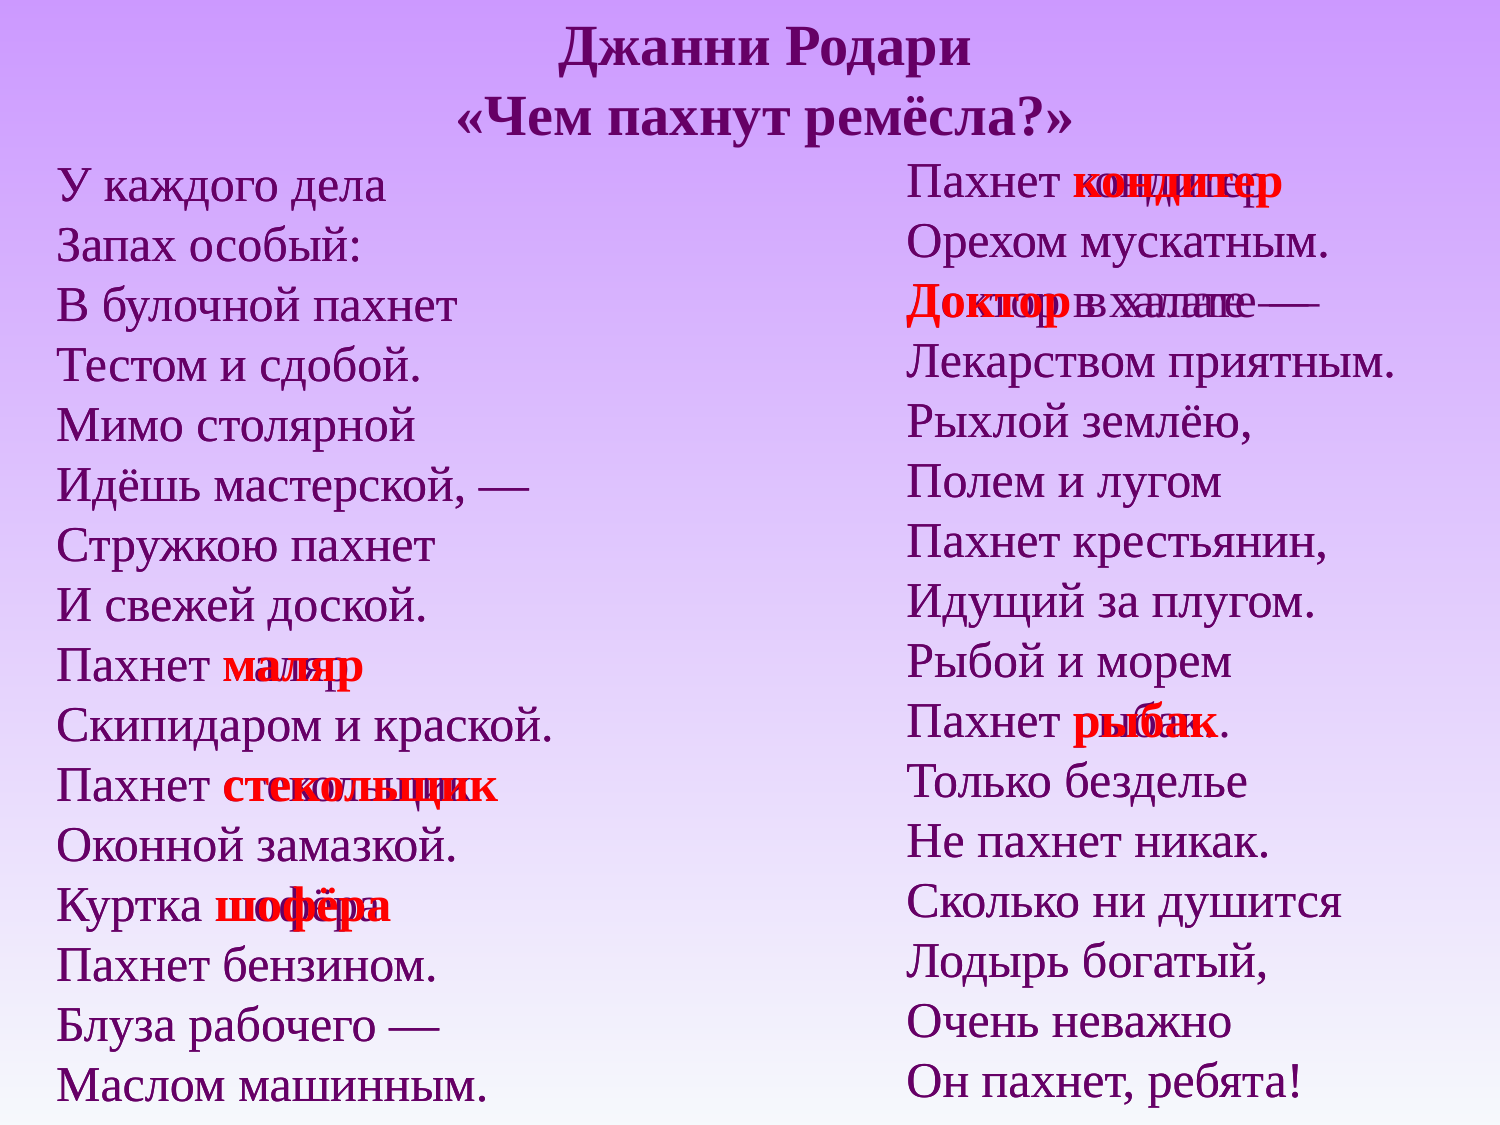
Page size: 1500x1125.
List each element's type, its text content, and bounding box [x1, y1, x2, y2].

text_box Джанни Родари «Чем пахнут ремёсла?» [440, 0, 1090, 155]
text_box У каждого дела Запах особый: В булочной пахнет Тестом и сдобой. Мимо столярной Идёшь мастерской, — Стружкою пахнет И свежей доской. Пахнет маляр Скипидаром и краской. Пахнет стекольщик Оконной замазкой. Куртка шофёра Пахнет бензином. Блуза рабочего — Маслом машинным. [41, 144, 792, 1125]
text_box Пахнет кондитер Орехом мускатным. Доктор в халате — Лекарством приятным. Рыхлой землёю, Полем и лугом Пахнет крестьянин, Идущий за плугом. Рыбой и морем Пахнет рыбак. Только безделье Не пахнет никак. Сколько ни душится Лодырь богатый, Очень неважно Он пахнет, ребята! [891, 140, 1500, 1116]
